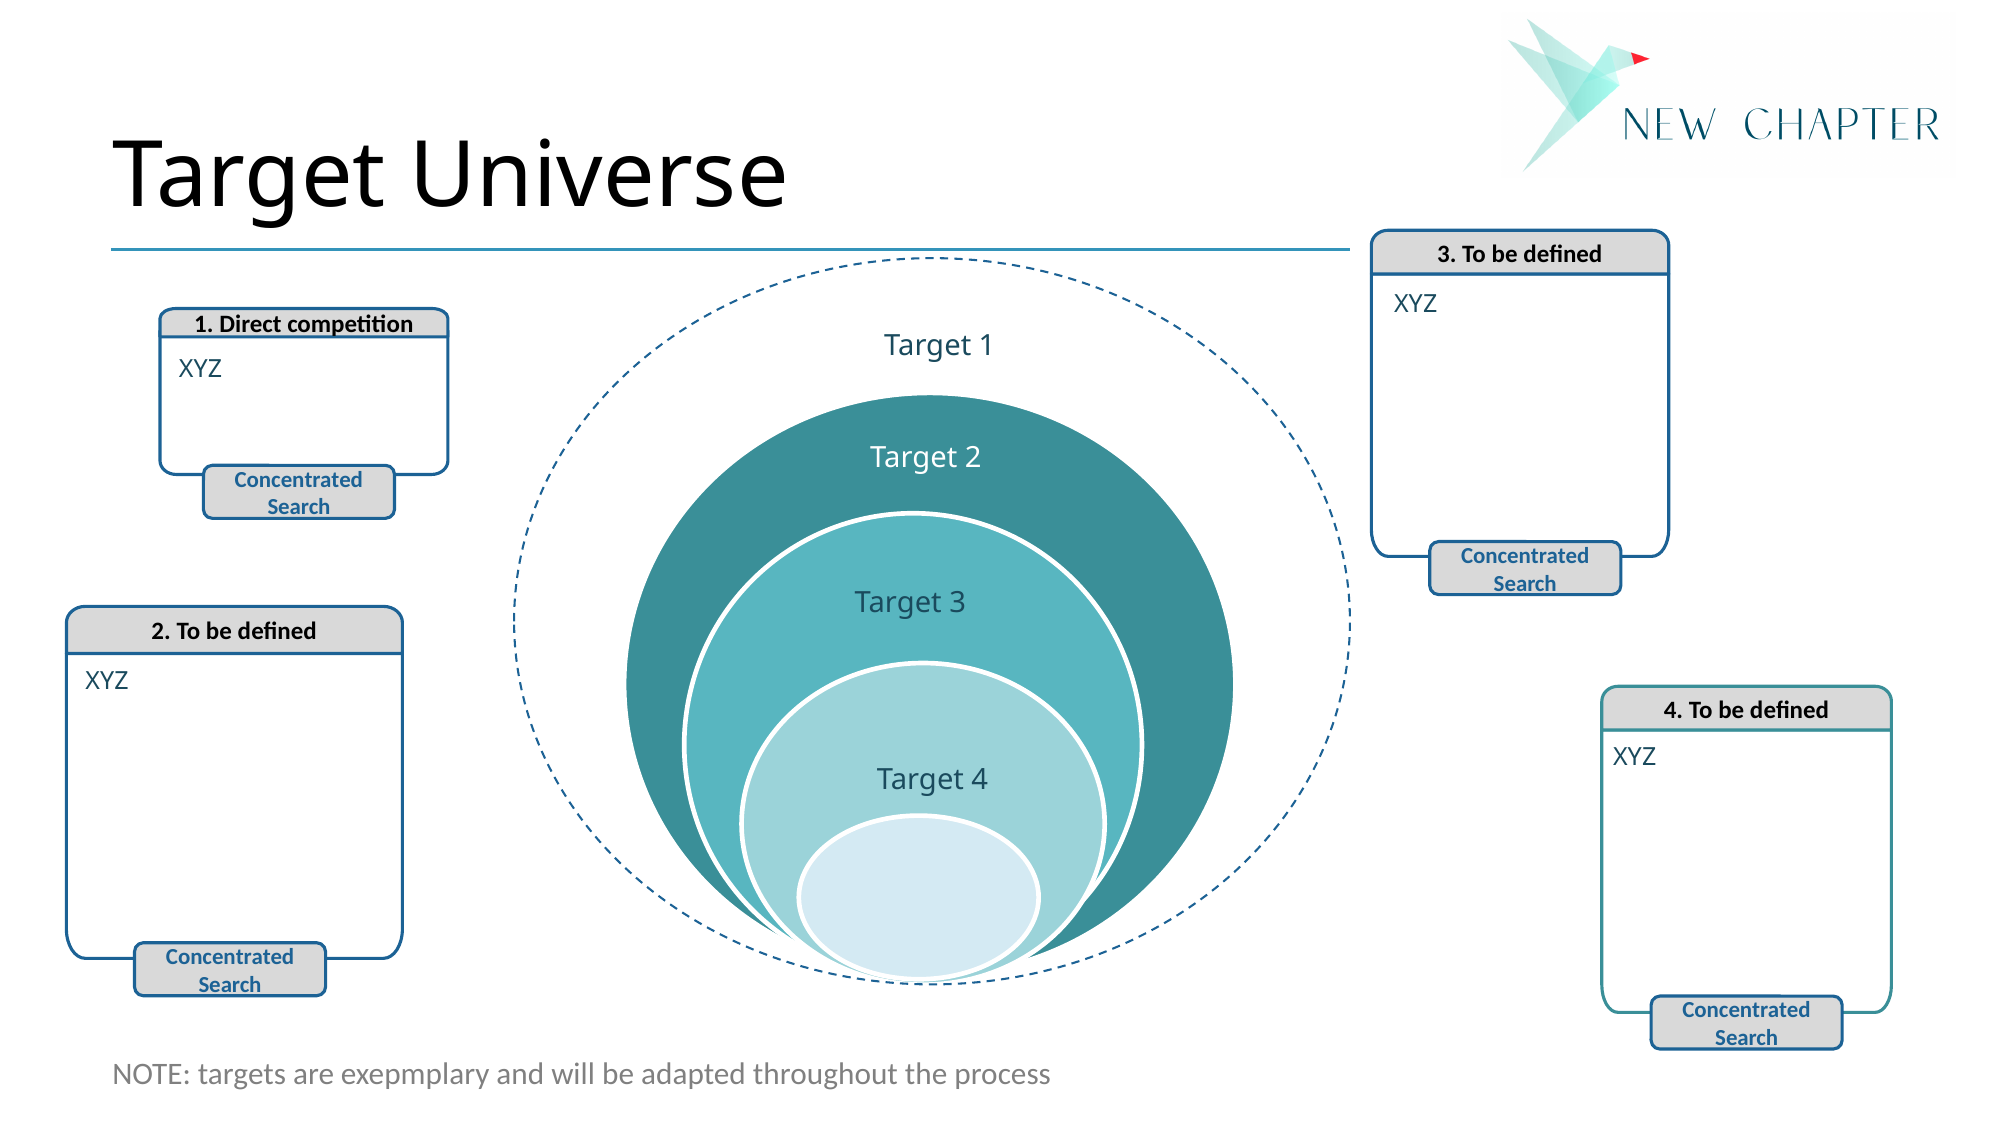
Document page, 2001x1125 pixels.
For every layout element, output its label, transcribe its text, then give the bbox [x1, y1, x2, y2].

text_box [159, 308, 448, 475]
picture [1501, 12, 1956, 178]
text_box [1601, 779, 1892, 1013]
text_box Concentrated Search [134, 942, 326, 996]
text_box XYZ [70, 664, 388, 702]
text_box 4. To be defined [1601, 686, 1892, 730]
text_box 2. To be defined [66, 606, 403, 654]
text_box XYZ [1598, 733, 1929, 779]
text_box [1371, 274, 1669, 557]
text_box [66, 654, 403, 959]
text_box XYZ [1379, 279, 1684, 325]
text_box [702, 257, 1164, 318]
text_box Concentrated Search [1651, 996, 1843, 1050]
text_box Target 1 [637, 318, 1243, 369]
text_box 3. To be defined [1371, 230, 1669, 274]
text_box Concentrated Search [1429, 541, 1621, 595]
text_box [513, 362, 1351, 986]
text_box Target Universe [97, 67, 1903, 286]
text_box NOTE: targets are exepmplary and will be adapted throughout the process [97, 1045, 1814, 1099]
text_box Concentrated Search [203, 475, 395, 519]
